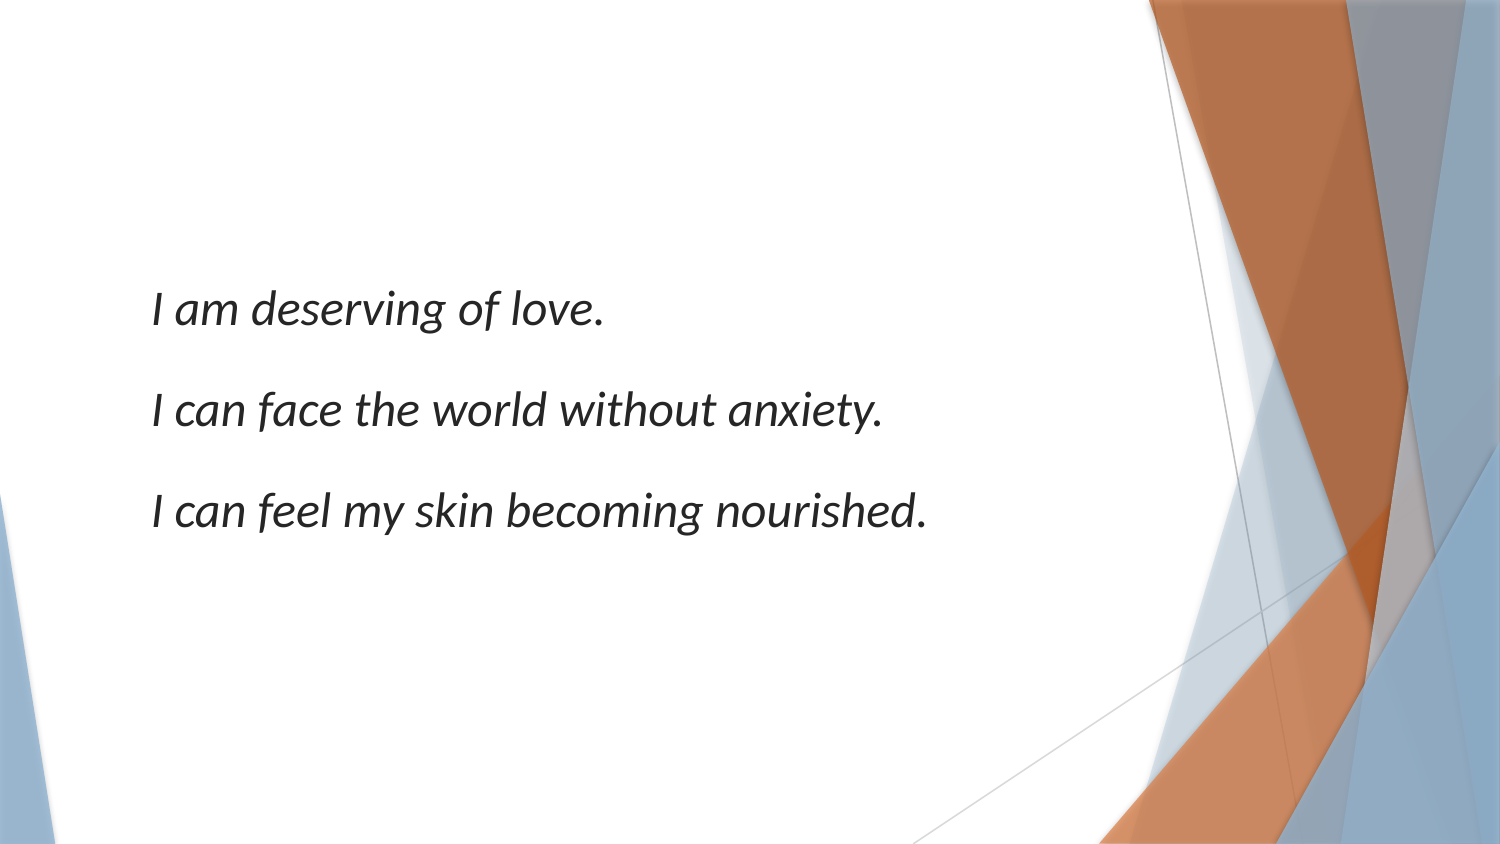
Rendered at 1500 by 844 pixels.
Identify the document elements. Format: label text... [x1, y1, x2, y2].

list I am deserving of love. I can face the world without anxiety. I can feel my skin becoming nourished. [135, 268, 999, 599]
